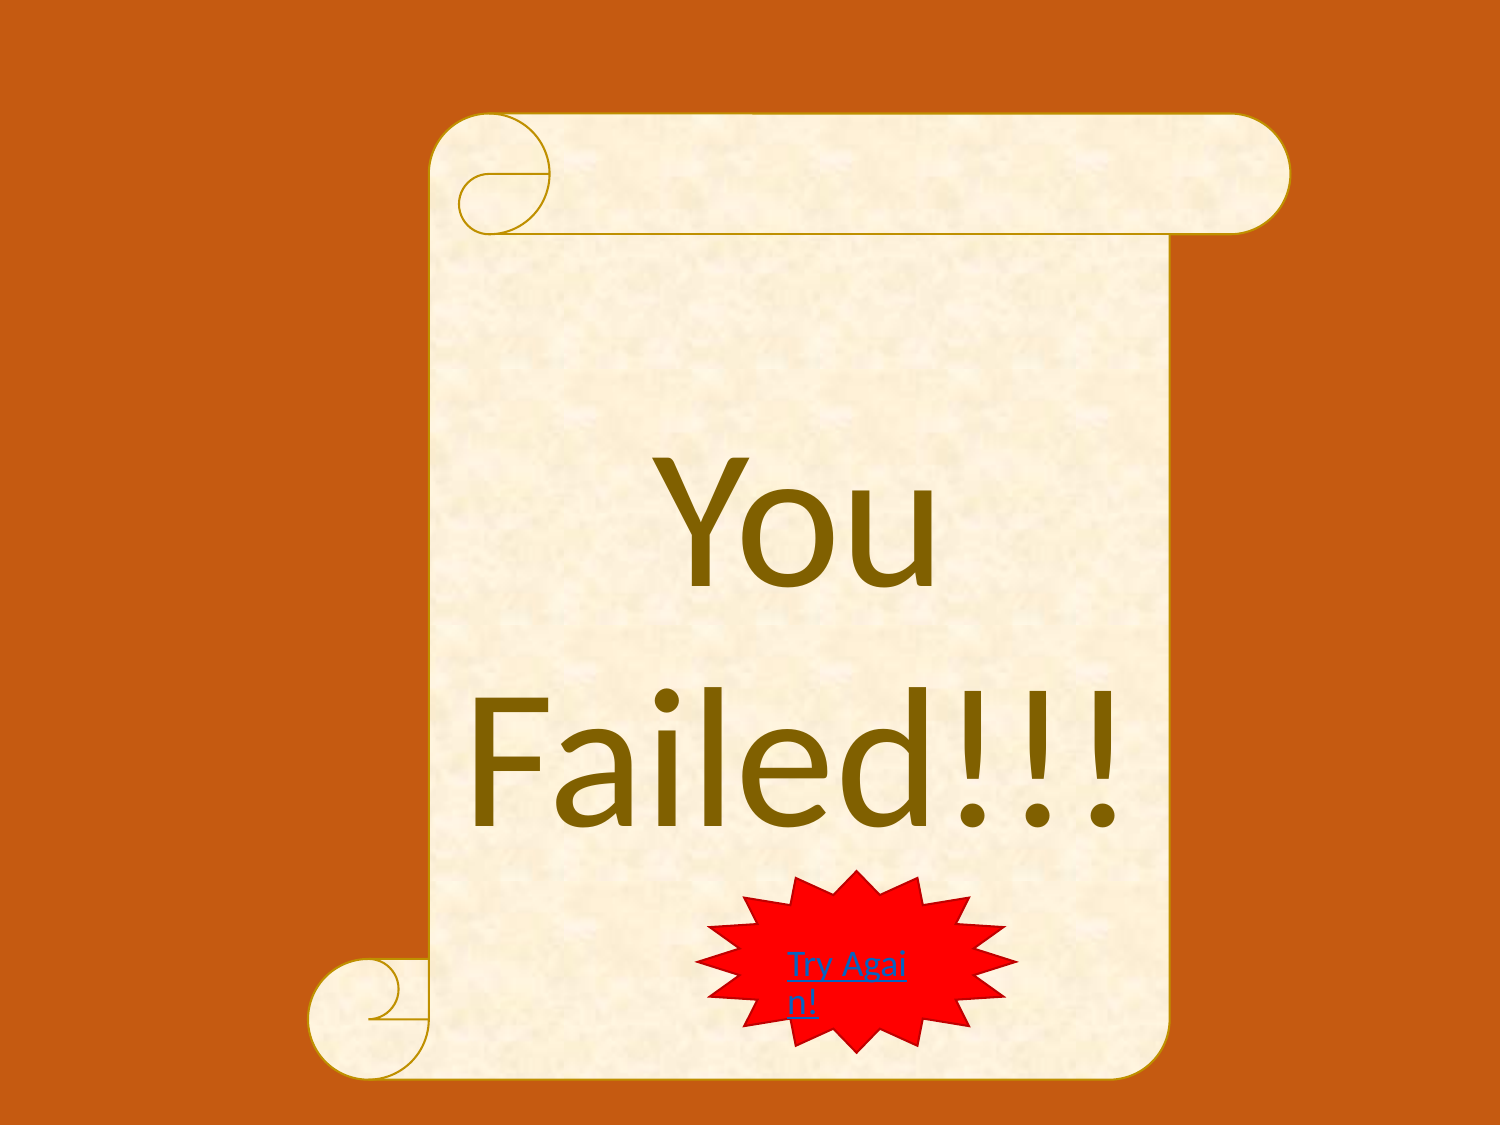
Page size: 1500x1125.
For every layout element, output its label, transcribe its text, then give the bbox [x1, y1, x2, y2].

text_box You Failed!!! [306, 112, 1292, 1081]
text_box Try Again! [694, 869, 1019, 1055]
